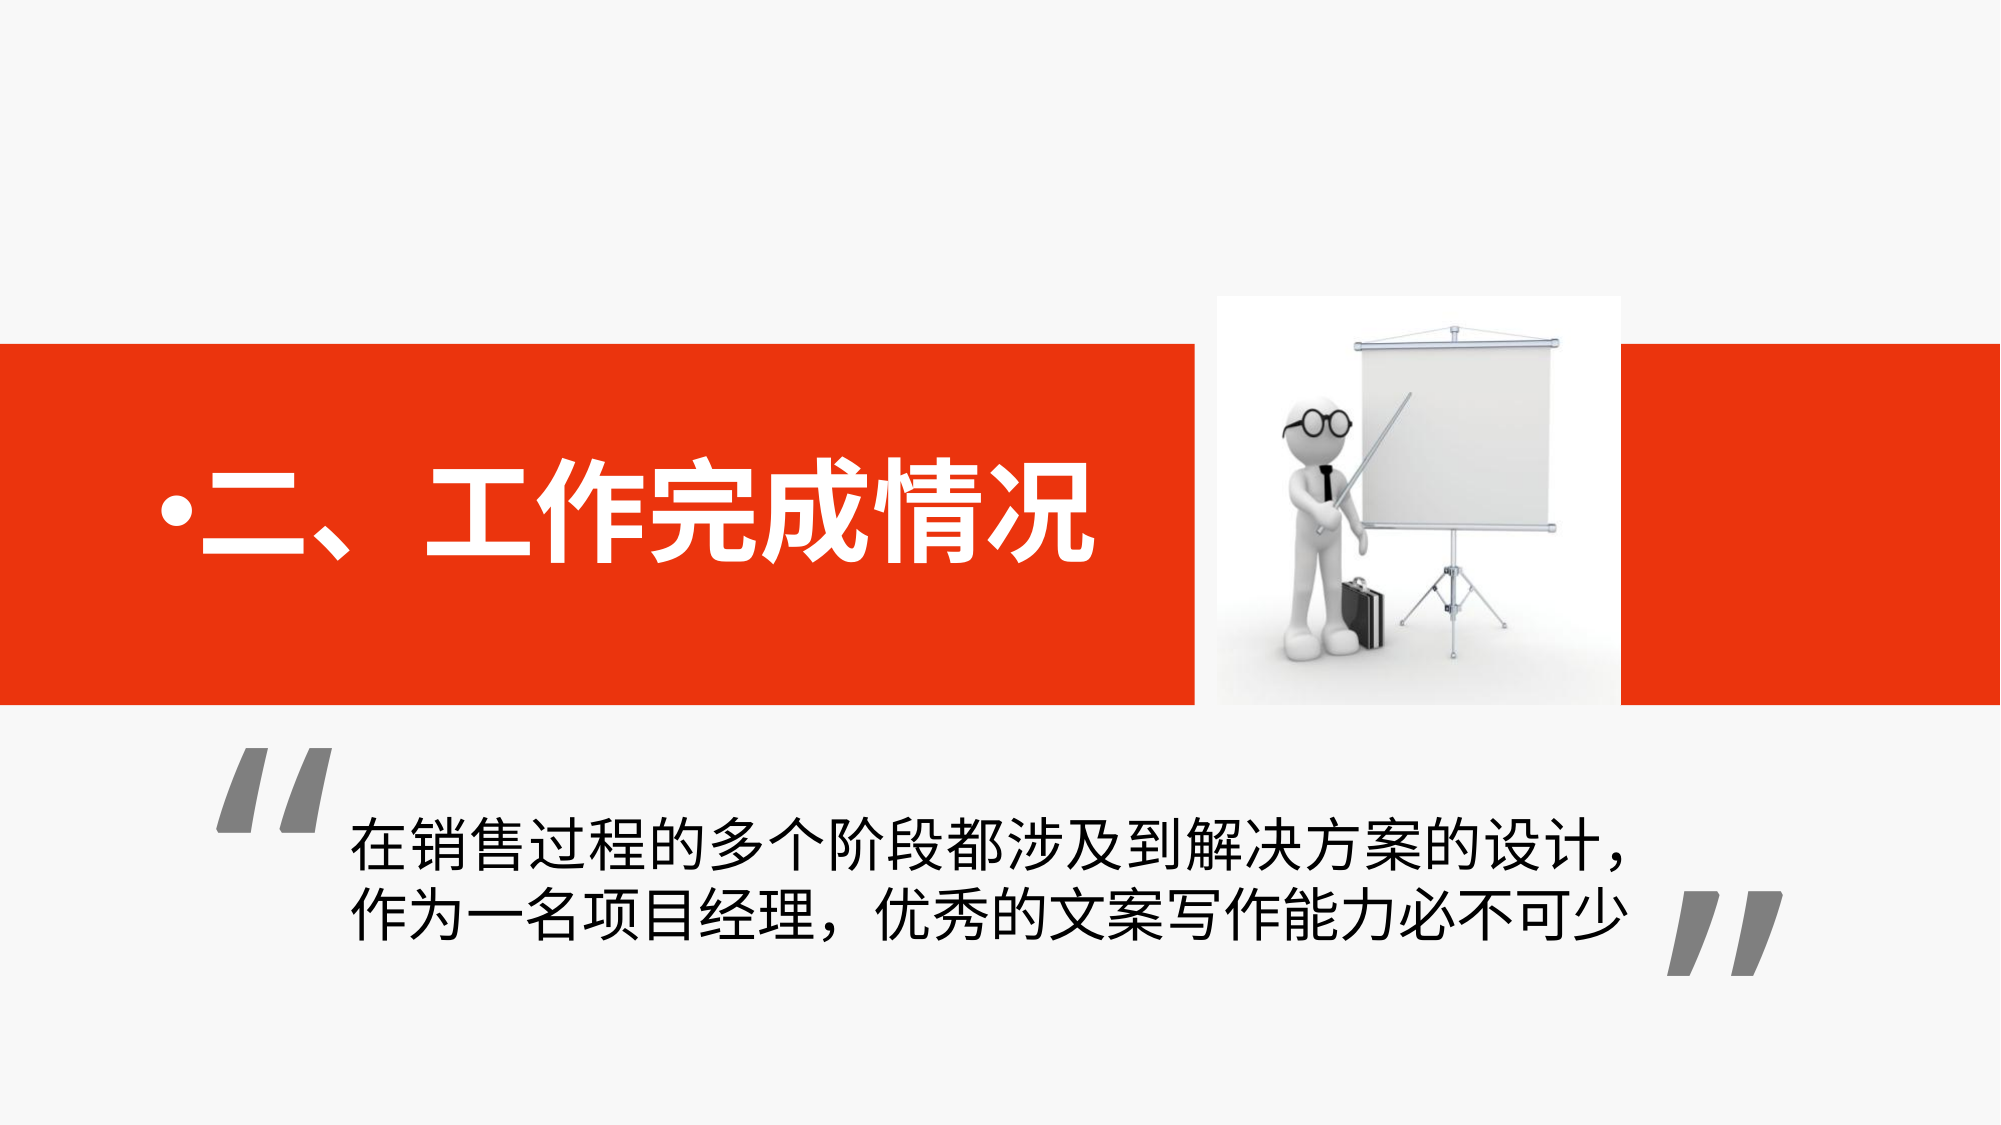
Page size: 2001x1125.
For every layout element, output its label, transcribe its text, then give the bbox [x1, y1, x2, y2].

picture [0, 0, 2001, 1125]
text_box [1621, 343, 2000, 706]
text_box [197, 642, 1803, 1084]
text_box 二、工作完成情况 [143, 448, 1113, 586]
text_box [0, 343, 1196, 706]
